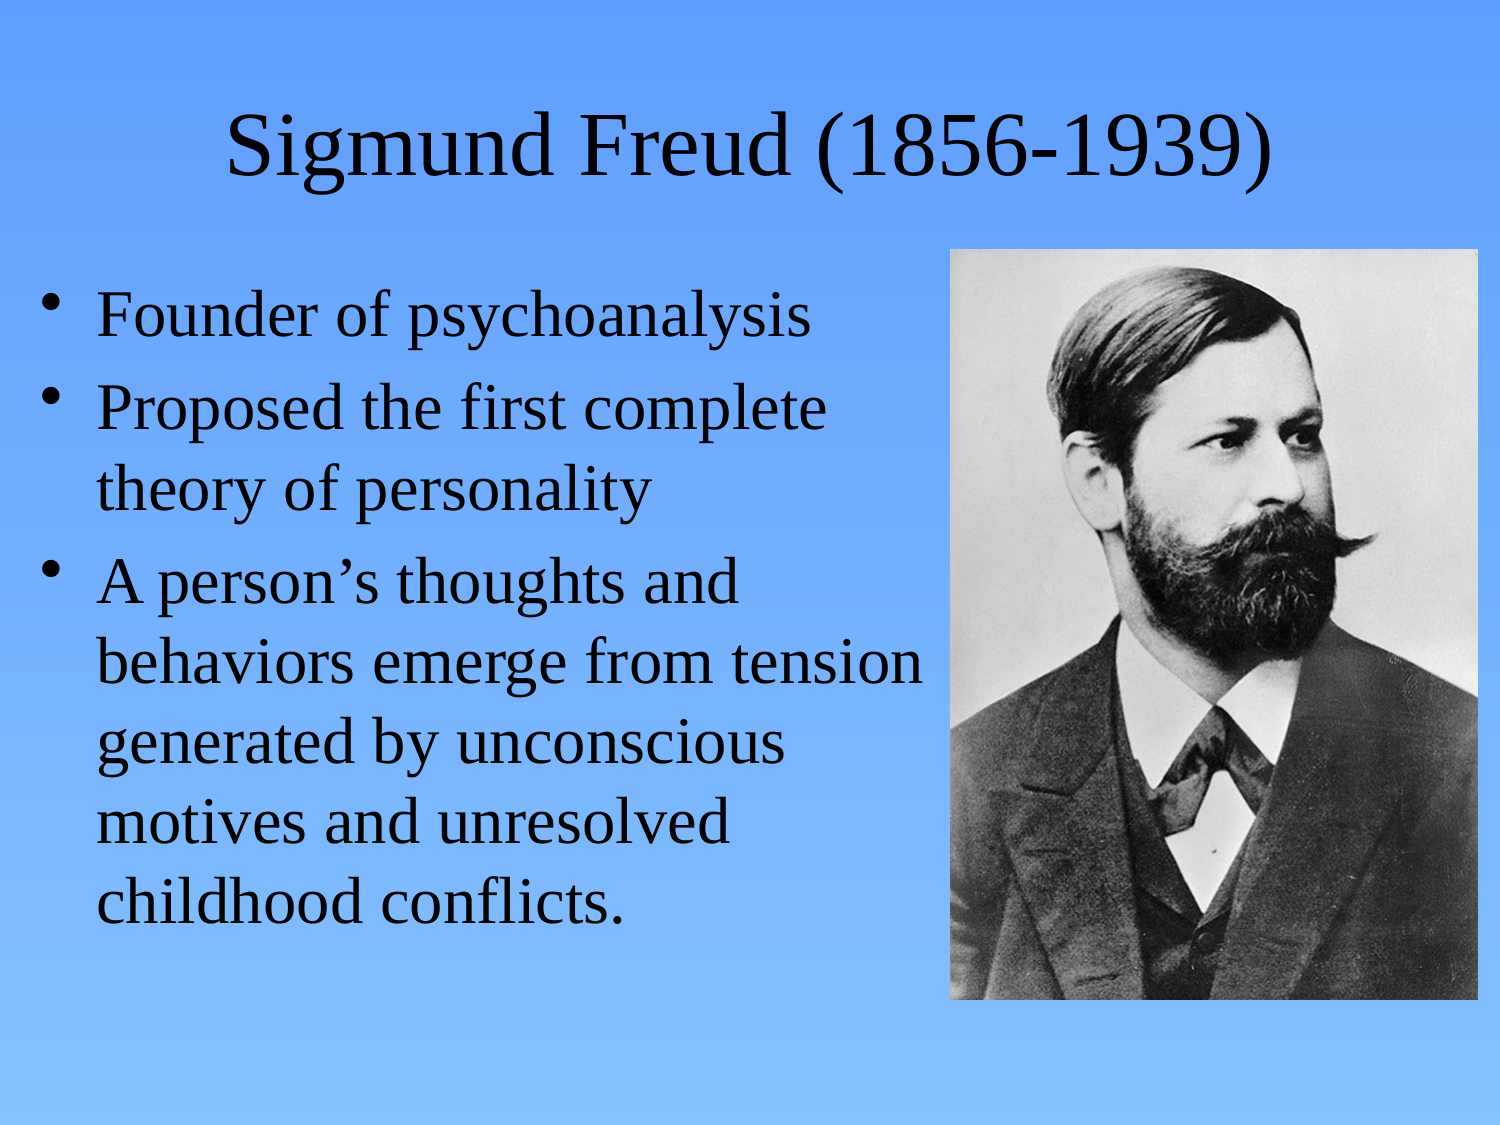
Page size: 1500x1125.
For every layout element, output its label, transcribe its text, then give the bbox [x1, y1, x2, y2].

picture [949, 249, 1478, 1001]
title Sigmund Freud (1856-1939) [74, 44, 1426, 233]
list Founder of psychoanalysis Proposed the first complete theory of personality A person’s thoughts and behaviors emerge from tension generated by unconscious motives and unresolved childhood conflicts. [24, 262, 946, 1006]
